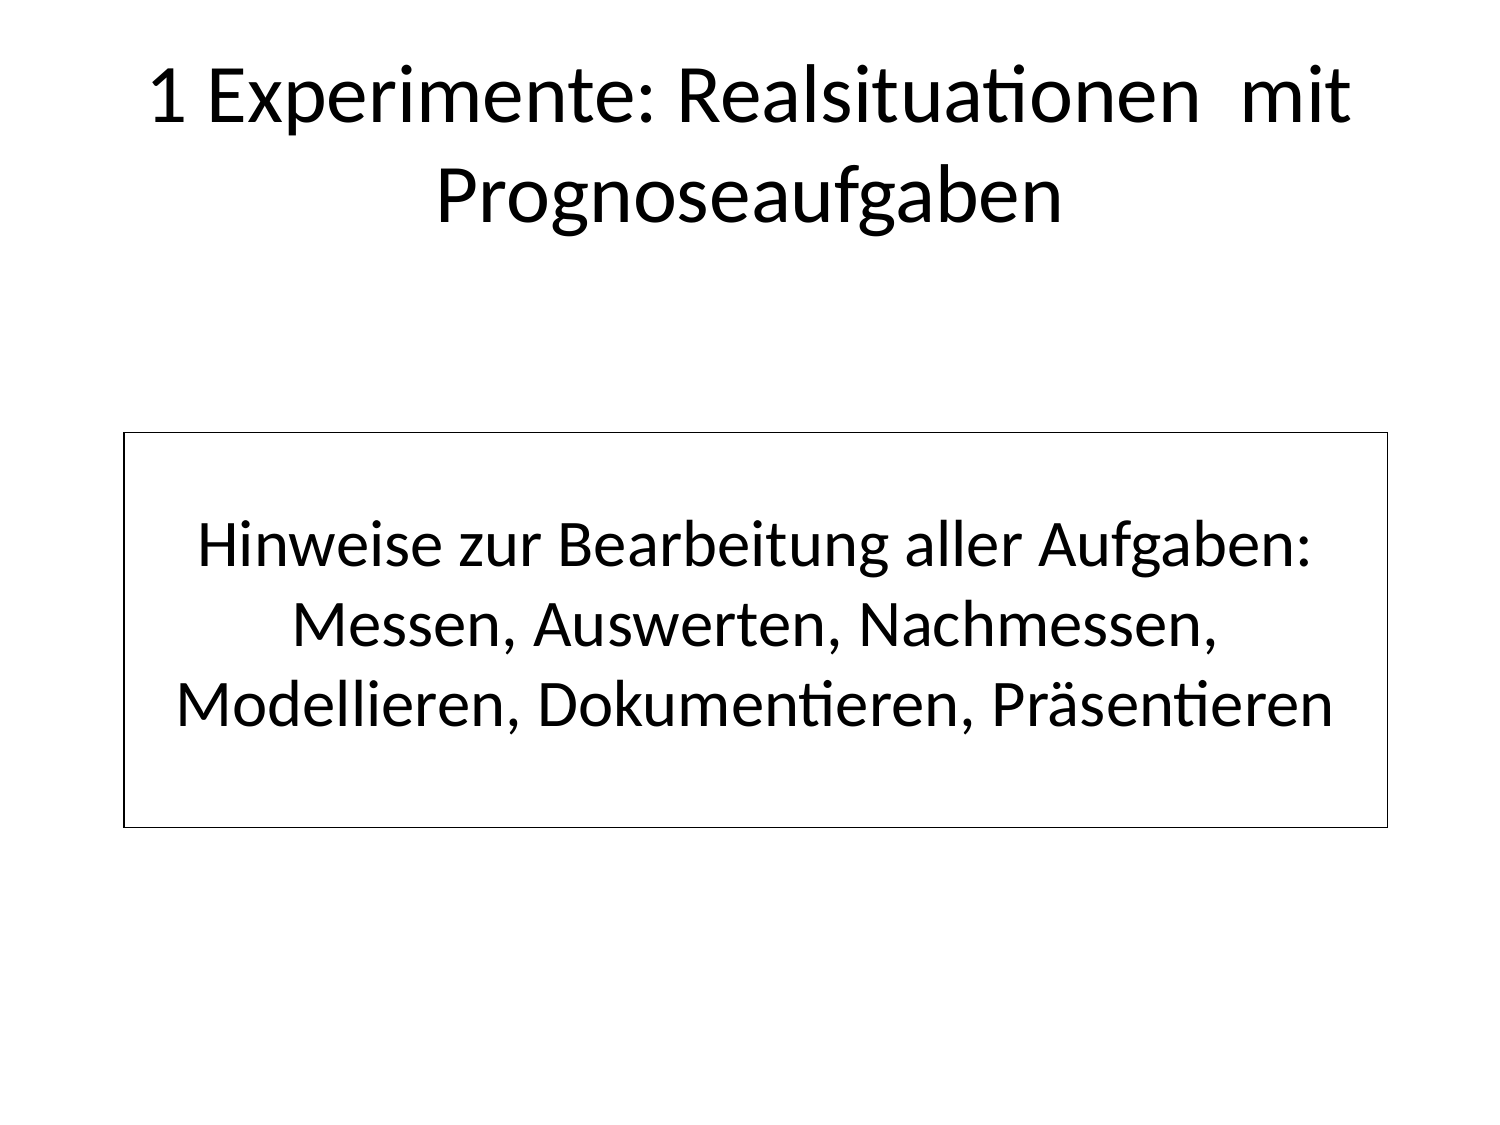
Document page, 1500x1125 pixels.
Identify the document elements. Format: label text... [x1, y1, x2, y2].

text_box 1 Experimente: Realsituationen mit Prognoseaufgaben [74, 45, 1425, 233]
text_box Hinweise zur Bearbeitung aller Aufgaben: Messen, Auswerten, Nachmessen, Modellieren, Dokumentieren, Präsentieren [123, 432, 1388, 828]
